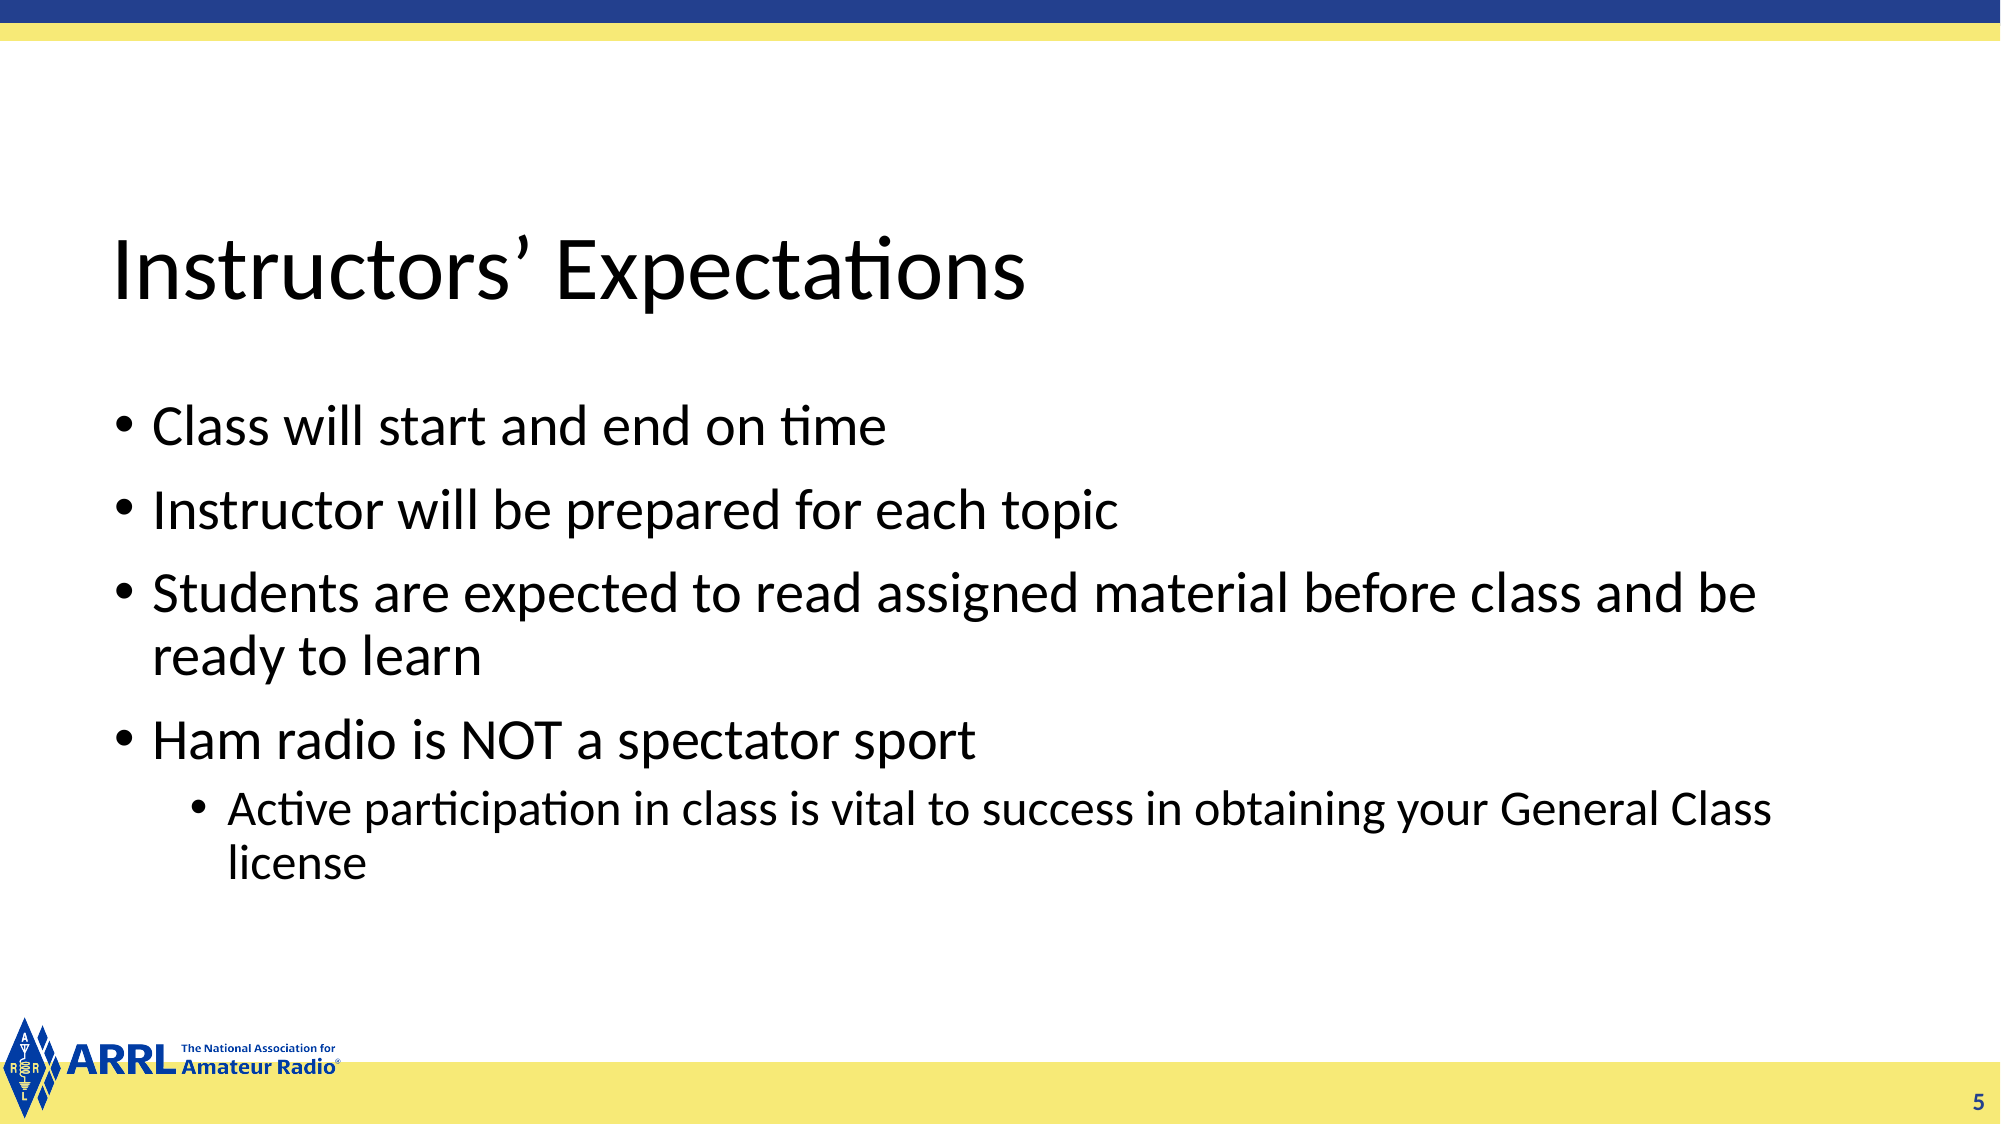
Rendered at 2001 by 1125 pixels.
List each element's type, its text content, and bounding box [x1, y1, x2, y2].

picture [1, 1015, 342, 1121]
list Class will start and end on time Instructor will be prepared for each topic Students are expected to read assigned material before class and be ready to learn Ham radio is NOT a spectator sport Active participation in class is vital to success in obtaining your General Class license [99, 387, 1900, 1075]
title Instructors’ Expectations [96, 212, 1897, 356]
